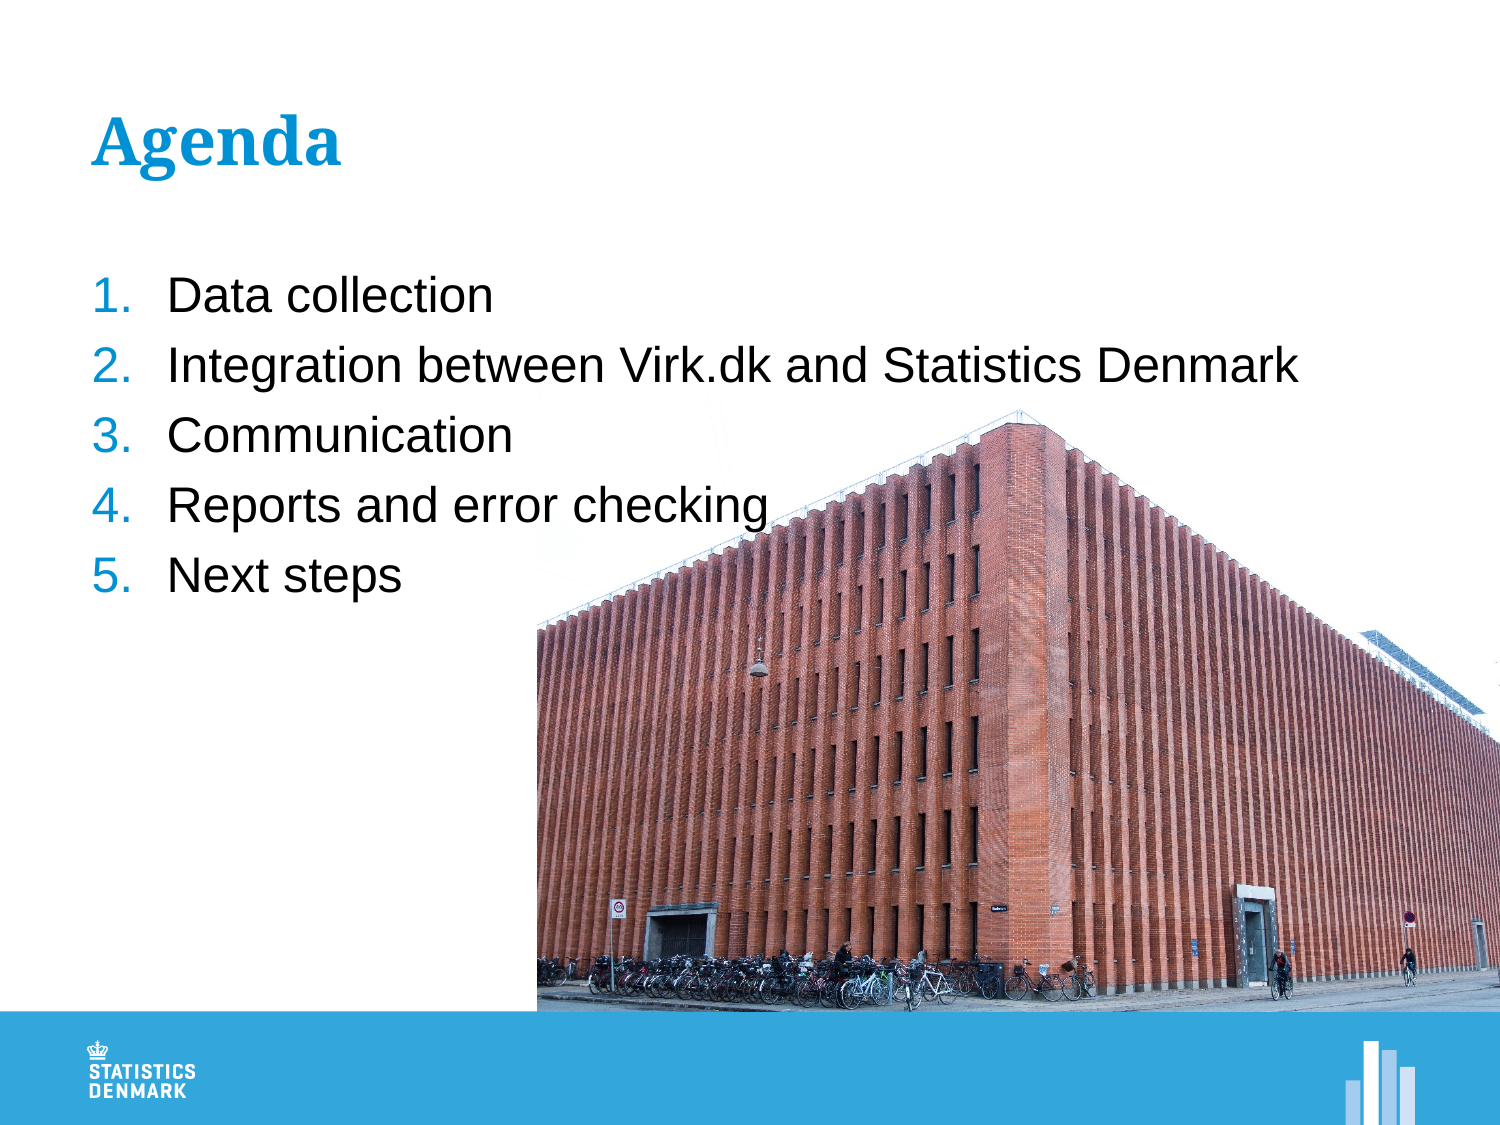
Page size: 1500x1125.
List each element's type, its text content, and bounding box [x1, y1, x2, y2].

picture [537, 369, 1500, 1012]
list Data collection Integration between Virk.dk and Statistics Denmark Communication Reports and error checking Next steps [76, 255, 1425, 1005]
picture [87, 1040, 195, 1098]
title Agenda [76, 45, 1424, 233]
